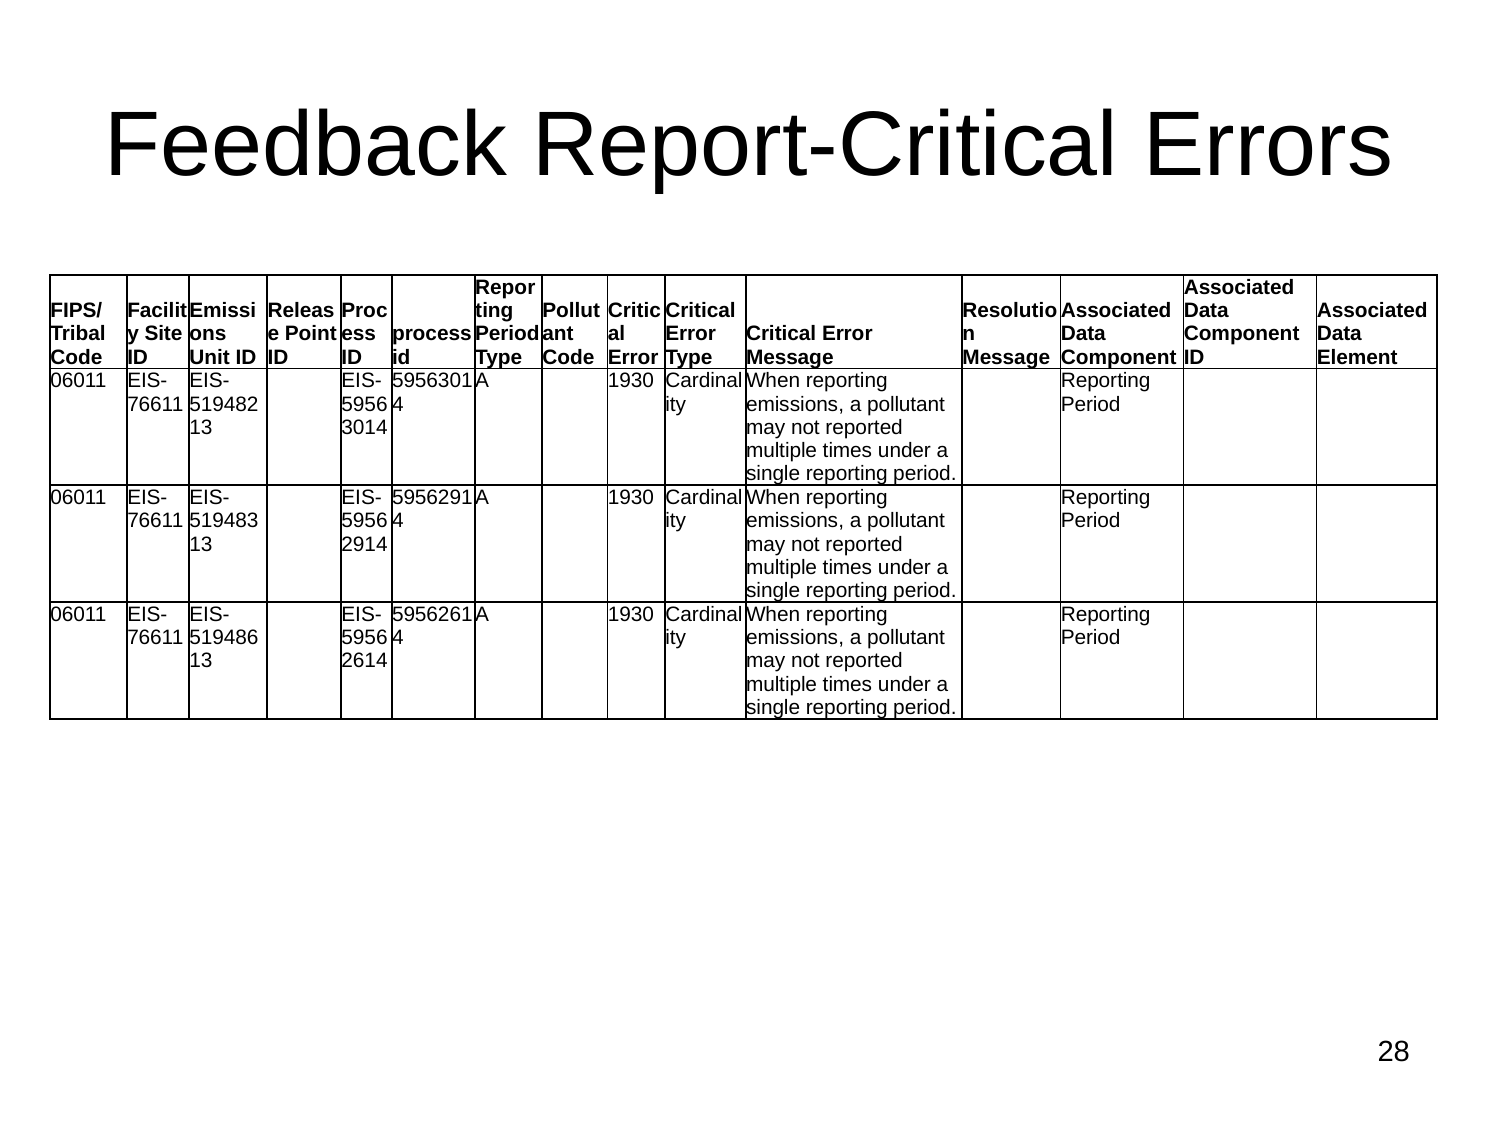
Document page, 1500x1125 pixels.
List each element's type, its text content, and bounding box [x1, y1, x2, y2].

table_cell EIS-59562614 [342, 603, 391, 718]
table_header Reporting Period Type [476, 276, 541, 368]
table_cell [1184, 369, 1316, 484]
table_cell EIS-76611 [128, 369, 188, 484]
table_cell [1317, 369, 1436, 484]
table_cell EIS-59562914 [342, 486, 391, 601]
table_header Critical Error [608, 276, 664, 368]
table_cell When reporting emissions, a pollutant may not reported multiple times under a single reporting period. [747, 603, 961, 718]
table_cell Reporting Period [1061, 603, 1183, 718]
table_cell [543, 369, 607, 484]
table_cell [963, 486, 1060, 601]
table_cell When reporting emissions, a pollutant may not reported multiple times under a single reporting period. [747, 369, 961, 484]
table_header processid [393, 276, 474, 368]
table_cell [1317, 603, 1436, 718]
table_cell A [476, 603, 541, 718]
table_cell [1184, 603, 1316, 718]
table_header Associated Data Component ID [1184, 276, 1316, 368]
table_cell EIS-59563014 [342, 369, 391, 484]
table_header Release Point ID [268, 276, 340, 368]
table_cell EIS-76611 [128, 486, 188, 601]
table_header FIPS/Tribal Code [51, 276, 126, 368]
table_header Critical Error Type [666, 276, 745, 368]
table_cell 1930 [608, 369, 664, 484]
table_cell [963, 603, 1060, 718]
table_header Emissions Unit ID [190, 276, 266, 368]
table_cell [268, 603, 340, 718]
table_cell 06011 [51, 486, 126, 601]
table_cell EIS-51948313 [190, 486, 266, 601]
table_cell 59563014 [393, 369, 474, 484]
table_cell [543, 603, 607, 718]
table_header Associated Data Element [1317, 276, 1436, 368]
table_cell Cardinality [666, 486, 745, 601]
table_cell EIS-76611 [128, 603, 188, 718]
table_cell 59562614 [393, 603, 474, 718]
table_cell Reporting Period [1061, 486, 1183, 601]
table_cell [963, 369, 1060, 484]
table_cell 59562914 [393, 486, 474, 601]
table_cell 06011 [51, 369, 126, 484]
table_cell A [476, 486, 541, 601]
table_header Critical Error Message [747, 276, 961, 368]
table_cell [1317, 486, 1436, 601]
table_cell [1184, 486, 1316, 601]
table_cell Reporting Period [1061, 369, 1183, 484]
table_header Process ID [342, 276, 391, 368]
table_cell 1930 [608, 603, 664, 718]
table_cell [268, 486, 340, 601]
table_header Associated Data Component [1061, 276, 1183, 368]
table_cell [543, 486, 607, 601]
table_cell [268, 369, 340, 484]
table_cell A [476, 369, 541, 484]
title Feedback Report-Critical Errors [74, 44, 1426, 233]
table_cell EIS-51948213 [190, 369, 266, 484]
table_cell EIS-51948613 [190, 603, 266, 718]
table_cell 06011 [51, 603, 126, 718]
slide_number 28 [1074, 1024, 1426, 1103]
table_cell Cardinality [666, 603, 745, 718]
table_cell When reporting emissions, a pollutant may not reported multiple times under a single reporting period. [747, 486, 961, 601]
table_header Resolution Message [963, 276, 1060, 368]
table_cell Cardinality [666, 369, 745, 484]
table_header Facility Site ID [128, 276, 188, 368]
table_cell 1930 [608, 486, 664, 601]
table_header Pollutant Code [543, 276, 607, 368]
